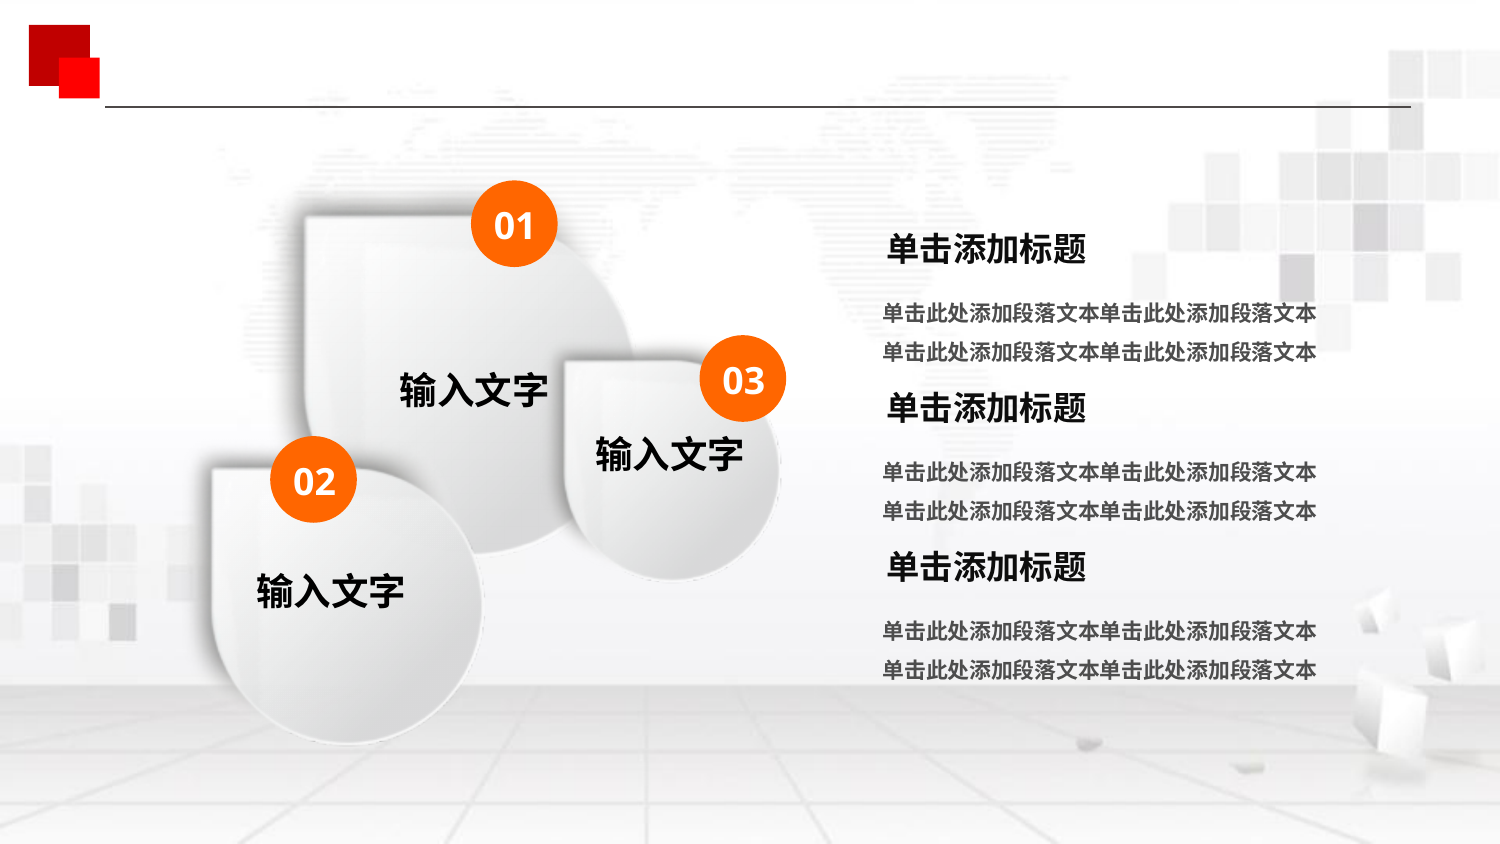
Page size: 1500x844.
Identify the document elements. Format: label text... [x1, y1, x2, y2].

picture [0, 0, 1500, 844]
text_box 单击添加标题 [849, 379, 1124, 435]
text_box 单击此处添加段落文本单击此处添加段落文本单击此处添加段落文本单击此处添加段落文本 [860, 437, 1341, 532]
text_box 单击添加标题 [849, 538, 1124, 594]
text_box 单击此处添加段落文本单击此处添加段落文本单击此处添加段落文本单击此处添加段落文本 [860, 596, 1341, 691]
text_box 单击此处添加段落文本单击此处添加段落文本单击此处添加段落文本单击此处添加段落文本 [860, 279, 1341, 373]
text_box 单击添加标题 [849, 221, 1124, 276]
